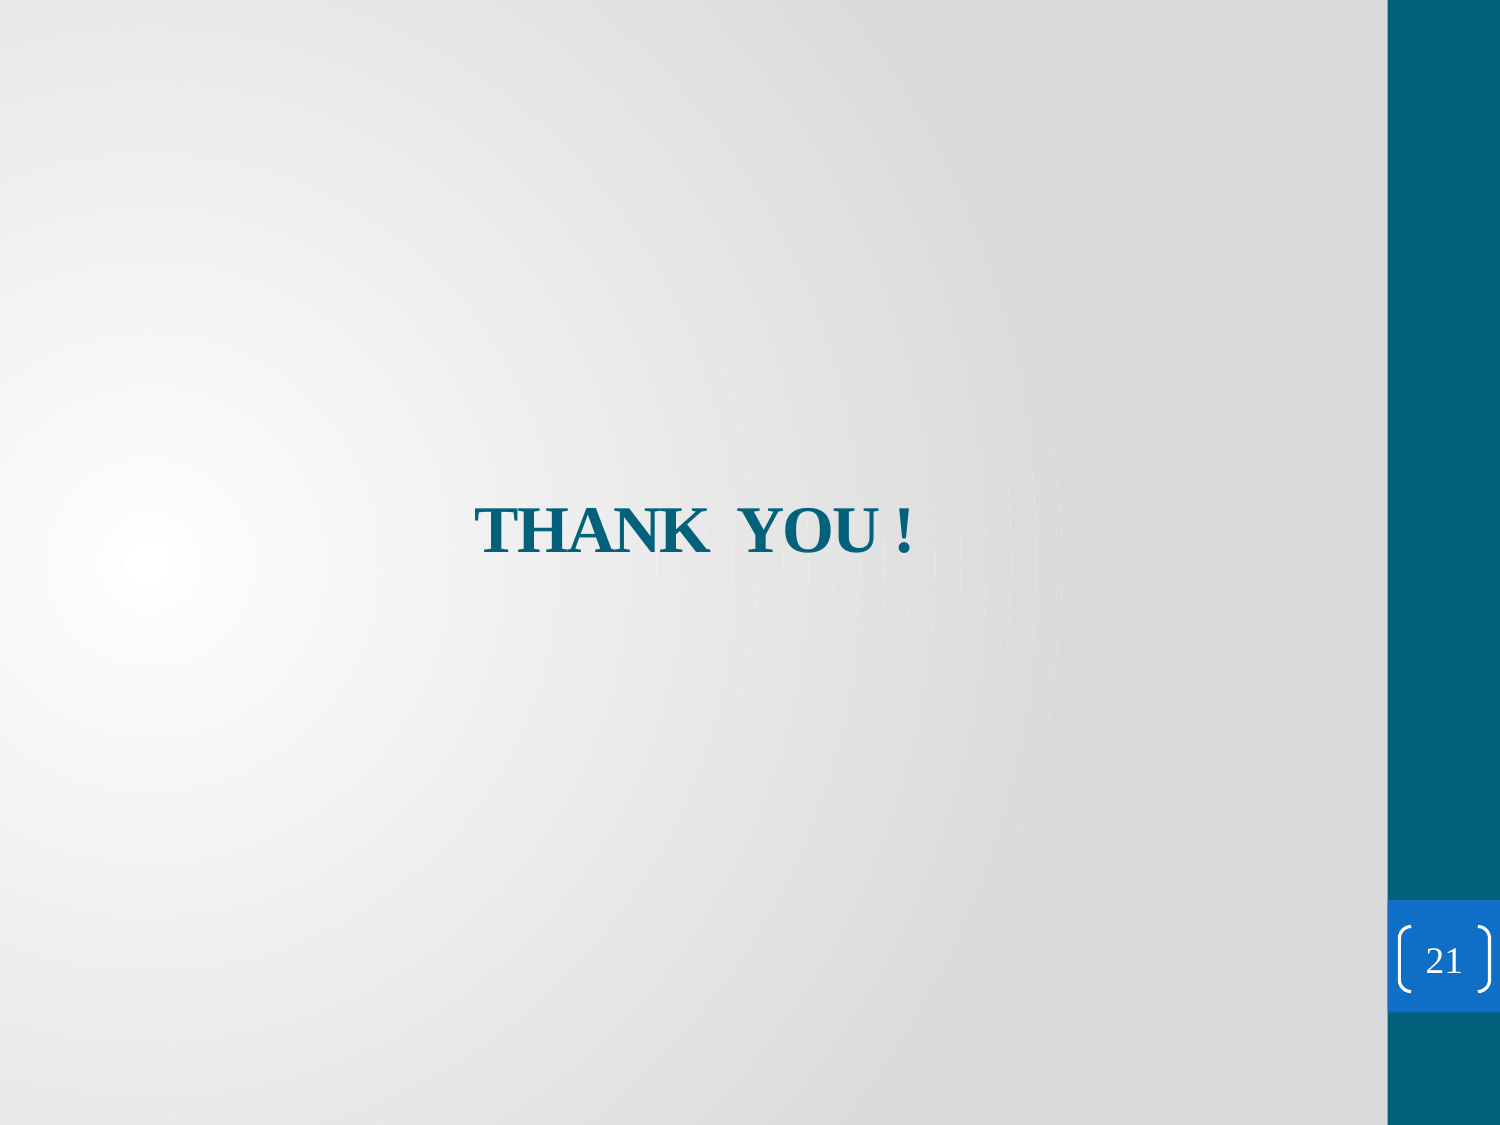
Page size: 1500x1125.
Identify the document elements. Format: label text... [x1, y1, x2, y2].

title THANK YOU ! [70, 243, 1321, 809]
slide_number 21 [1397, 924, 1492, 994]
